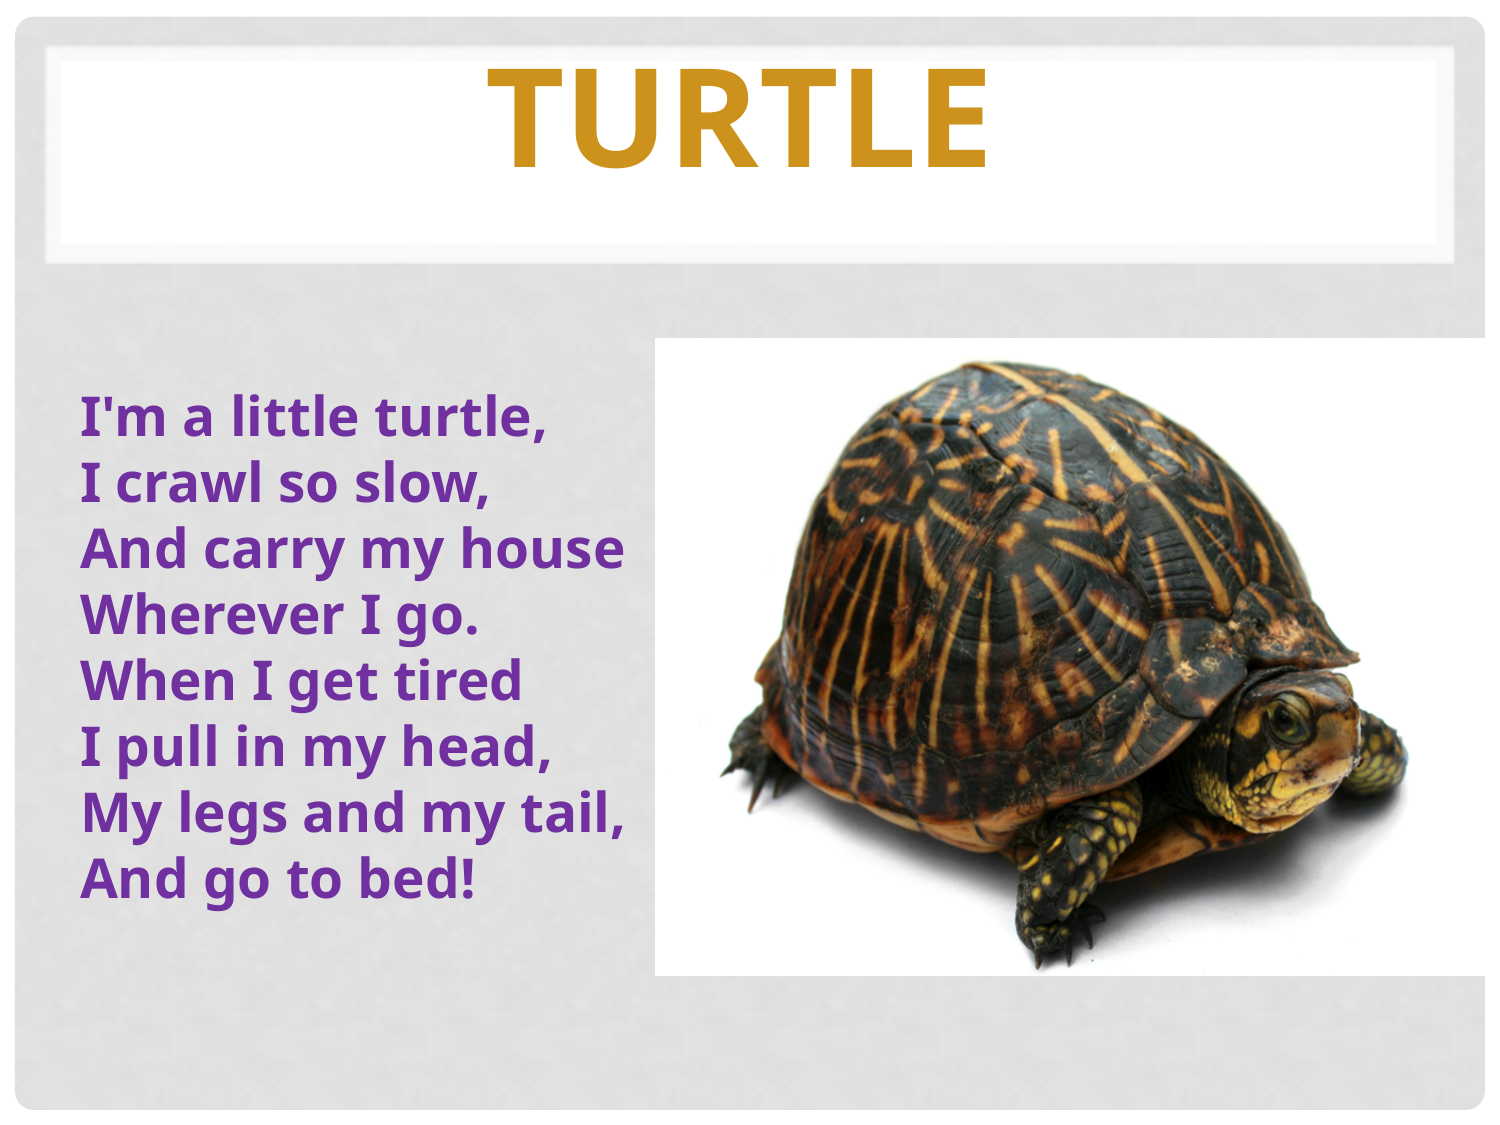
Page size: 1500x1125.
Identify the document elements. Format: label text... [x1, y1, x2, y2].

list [655, 337, 1500, 977]
list I'm a little turtle, I crawl so slow, And carry my house Wherever I go. When I get tired I pull in my head, My legs and my tail, And go to bed! [64, 243, 728, 986]
title TURTLE [64, 19, 1415, 207]
